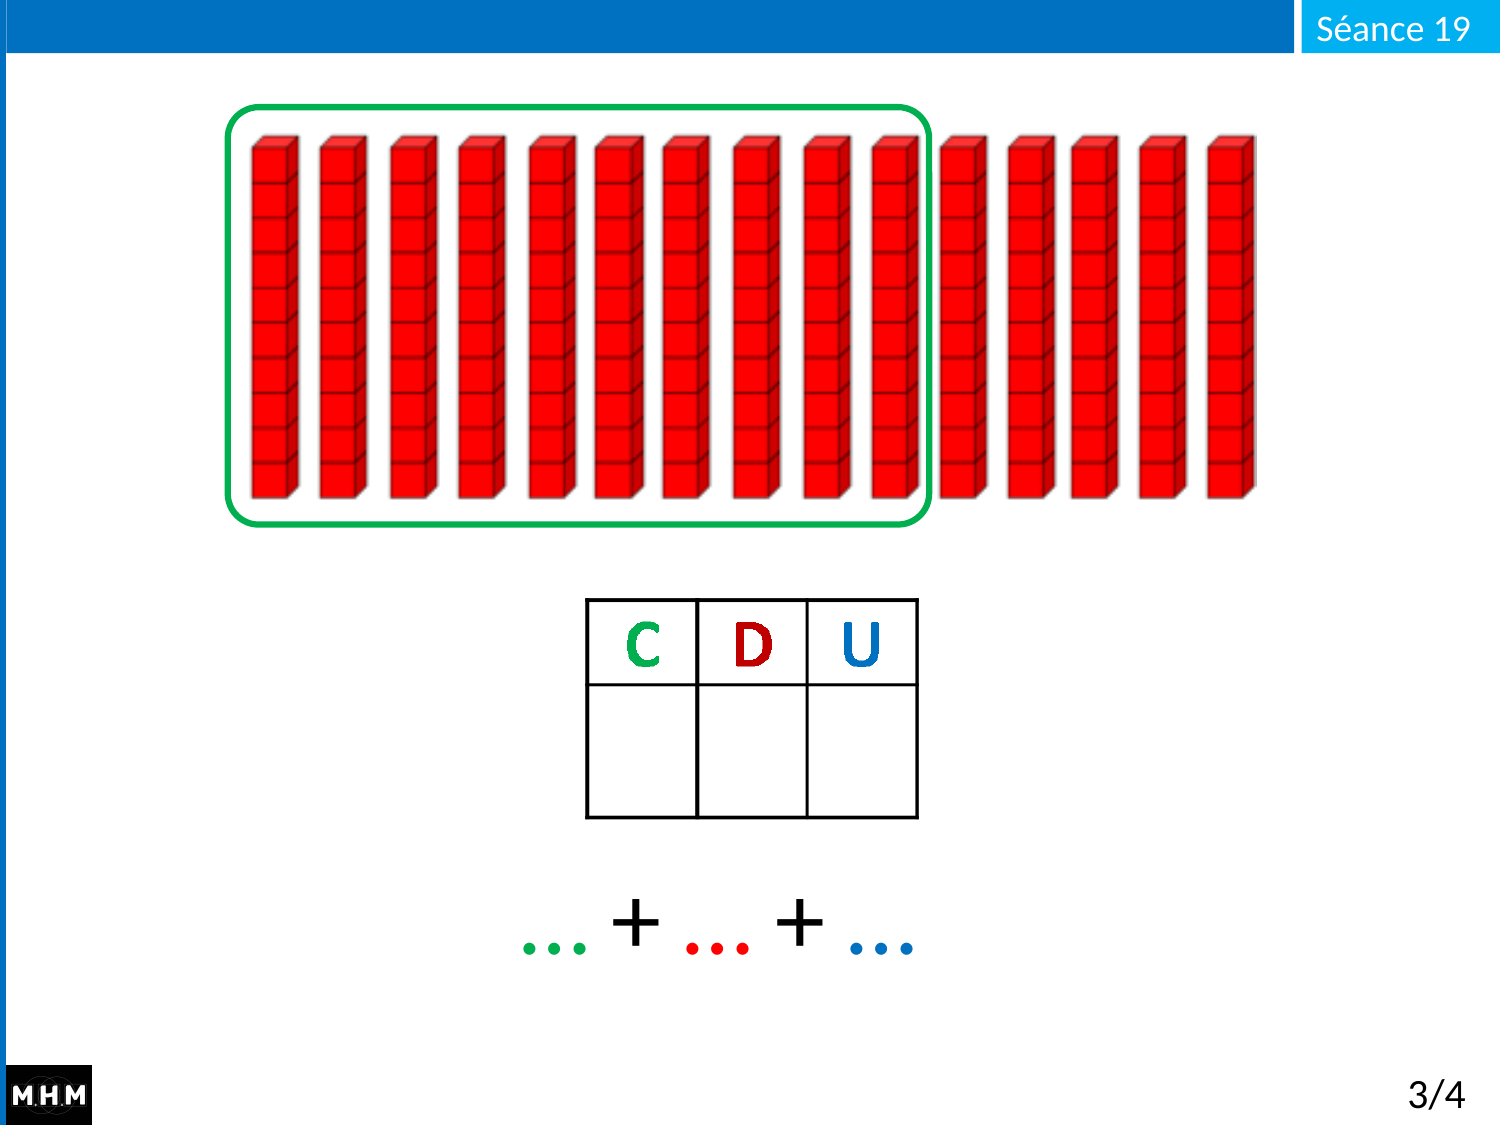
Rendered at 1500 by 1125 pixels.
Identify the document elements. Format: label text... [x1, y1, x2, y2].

picture [243, 122, 1257, 507]
text_box … + … + … [335, 847, 1124, 982]
list 3/4 [1373, 1064, 1500, 1125]
text_box [226, 106, 928, 526]
picture [6, 1065, 92, 1125]
picture [578, 590, 922, 820]
